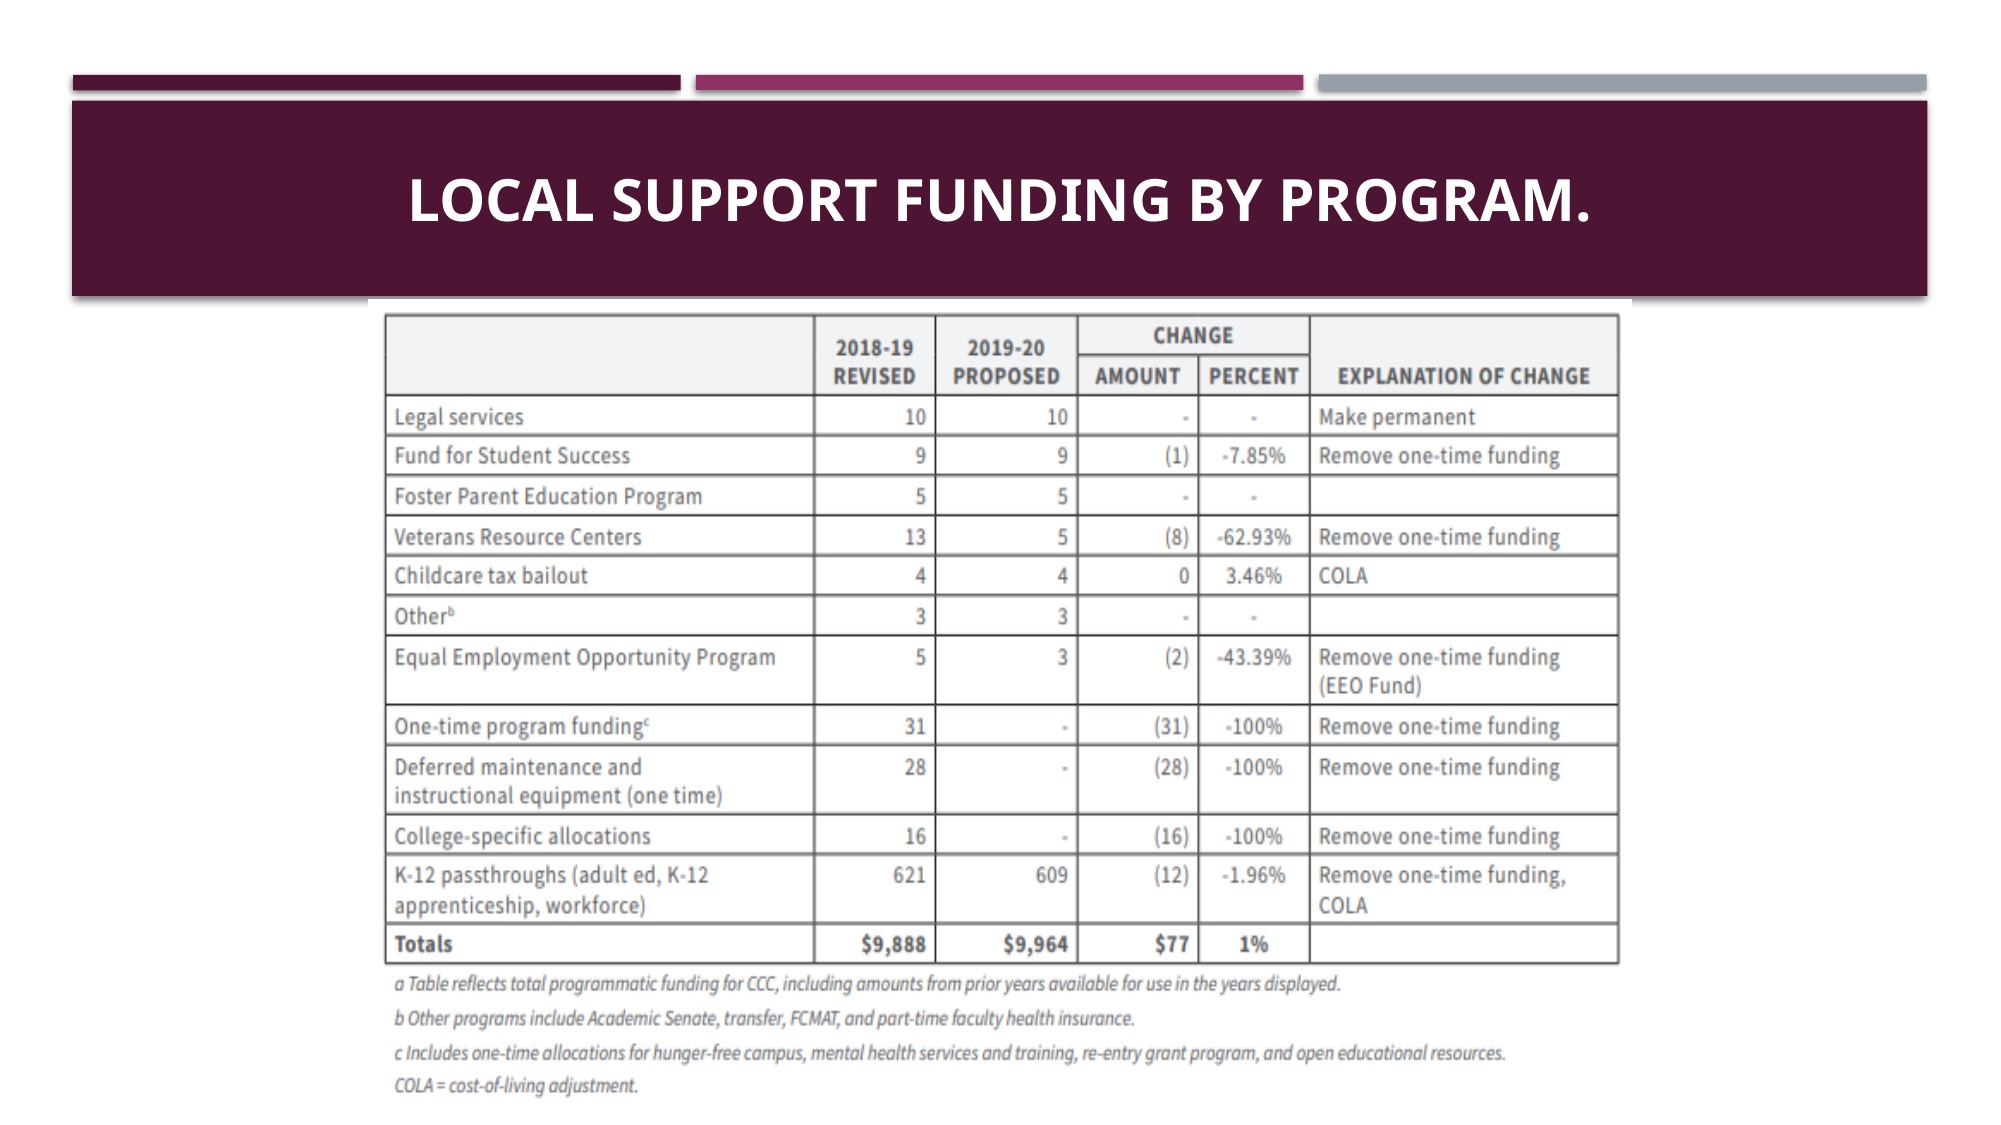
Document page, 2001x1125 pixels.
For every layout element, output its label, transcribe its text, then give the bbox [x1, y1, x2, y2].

title Local Support Funding by Program. [95, 115, 1905, 282]
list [367, 298, 1633, 1108]
